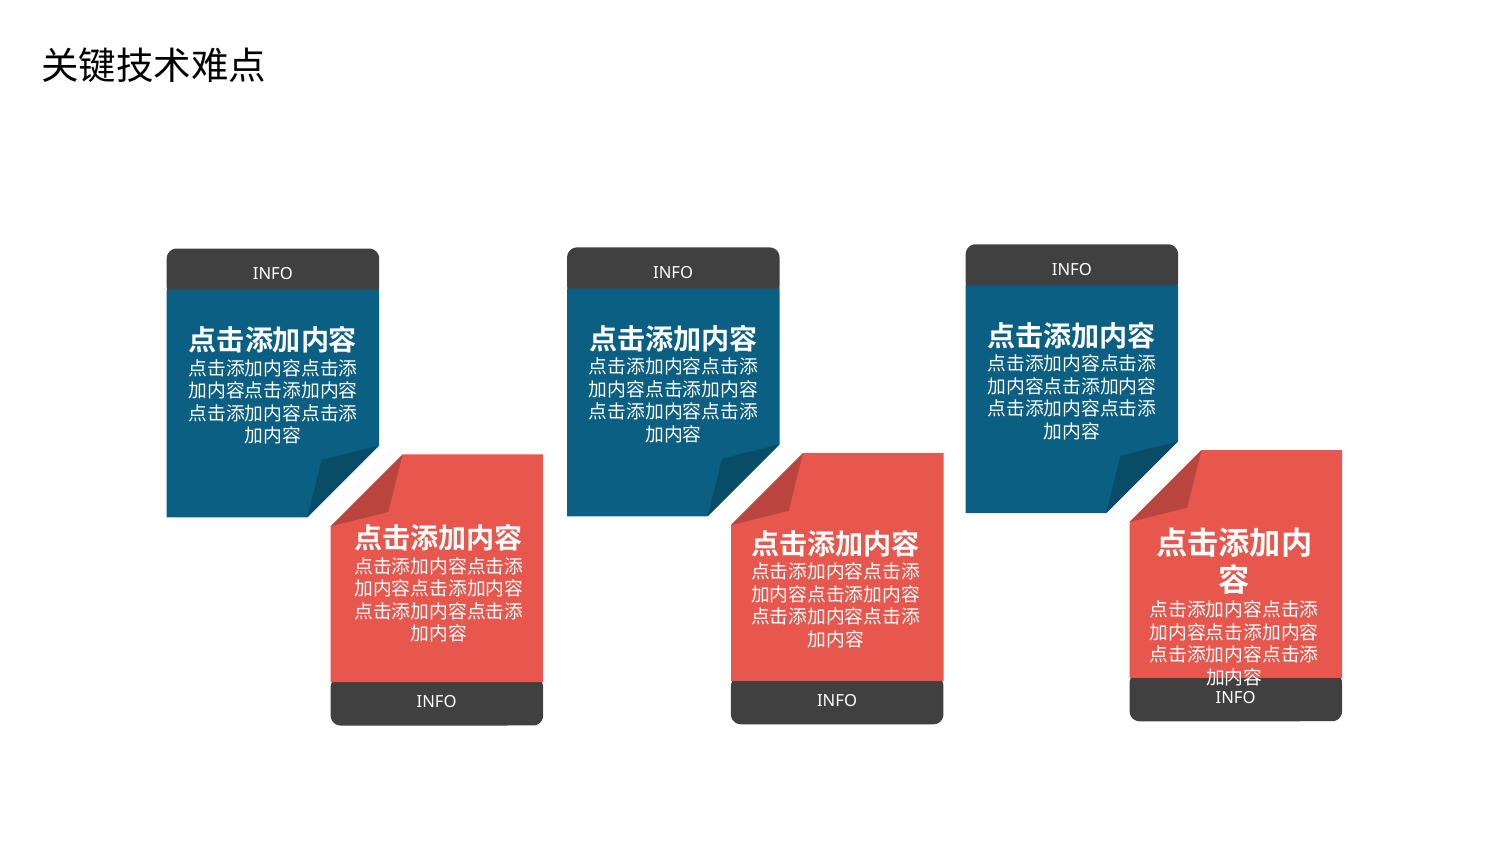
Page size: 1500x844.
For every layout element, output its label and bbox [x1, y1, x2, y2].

text_box [330, 454, 545, 726]
text_box [965, 244, 1179, 514]
text_box [1127, 450, 1343, 722]
text_box [567, 247, 780, 517]
text_box [166, 248, 380, 518]
text_box [729, 453, 944, 725]
